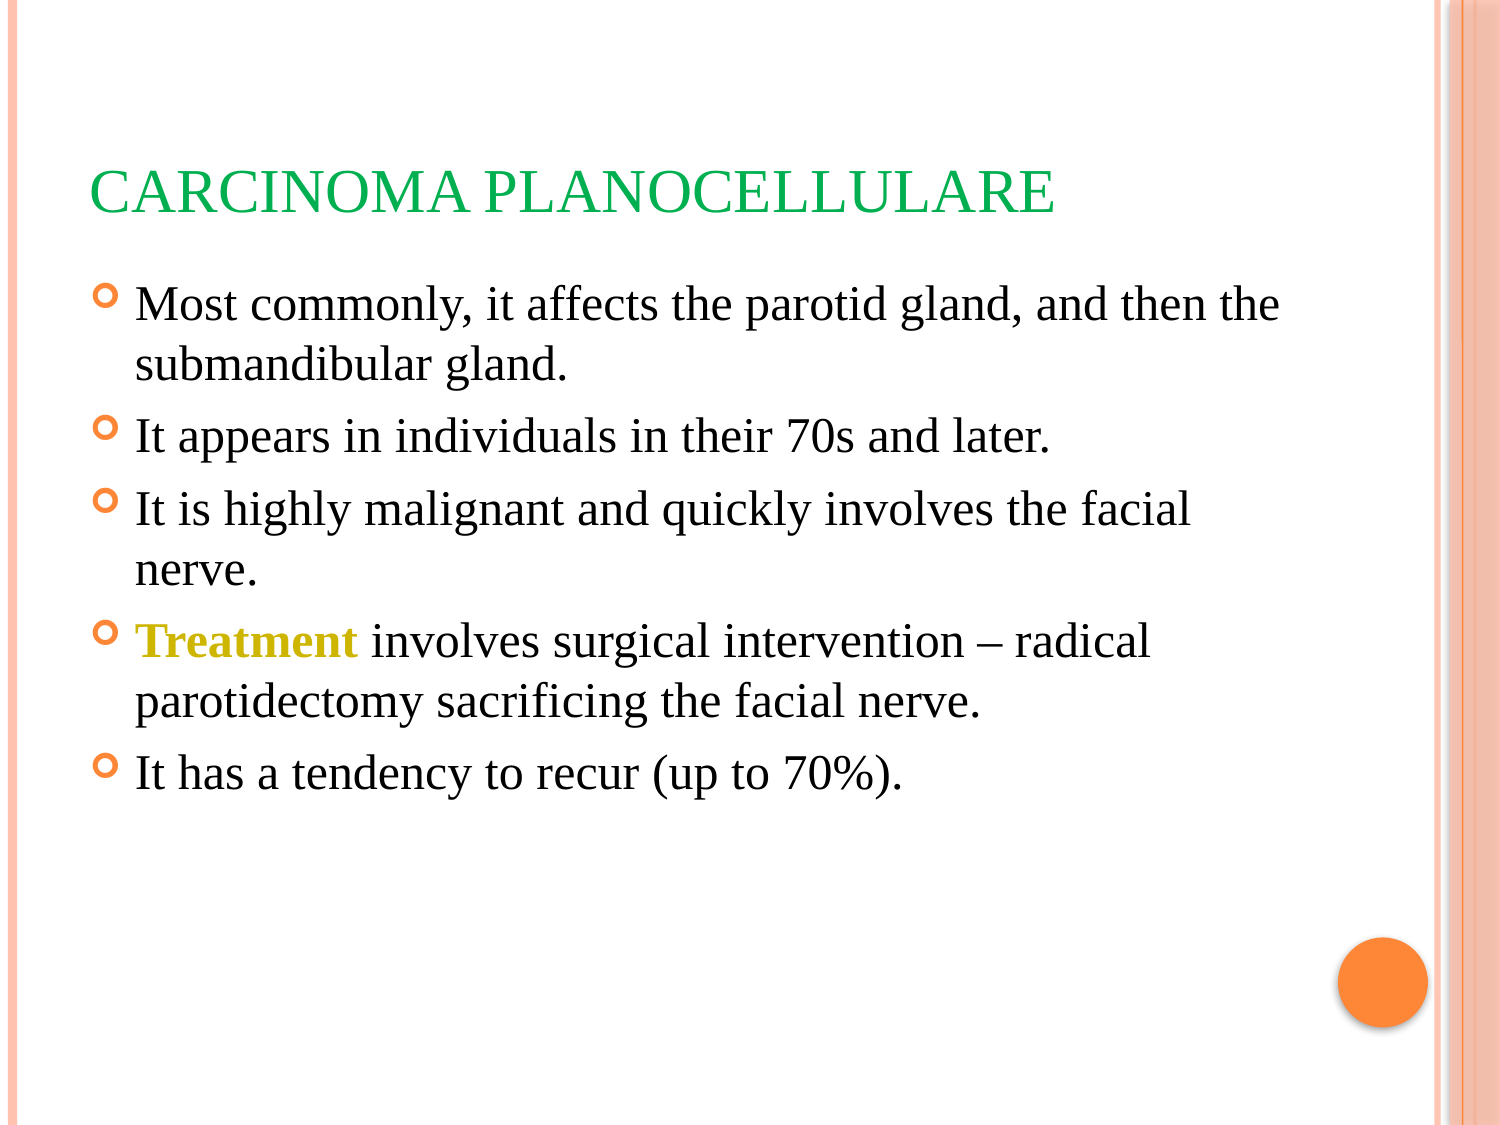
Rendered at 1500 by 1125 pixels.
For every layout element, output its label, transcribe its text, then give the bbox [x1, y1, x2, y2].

title Carcinoma planocellulare [75, 45, 1300, 233]
list Most commonly, it affects the parotid gland, and then the submandibular gland. It appears in individuals in their 70s and later. It is highly malignant and quickly involves the facial nerve. Treatment involves surgical intervention – radical parotidectomy sacrificing the facial nerve. It has a tendency to recur (up to 70%). [75, 262, 1300, 926]
